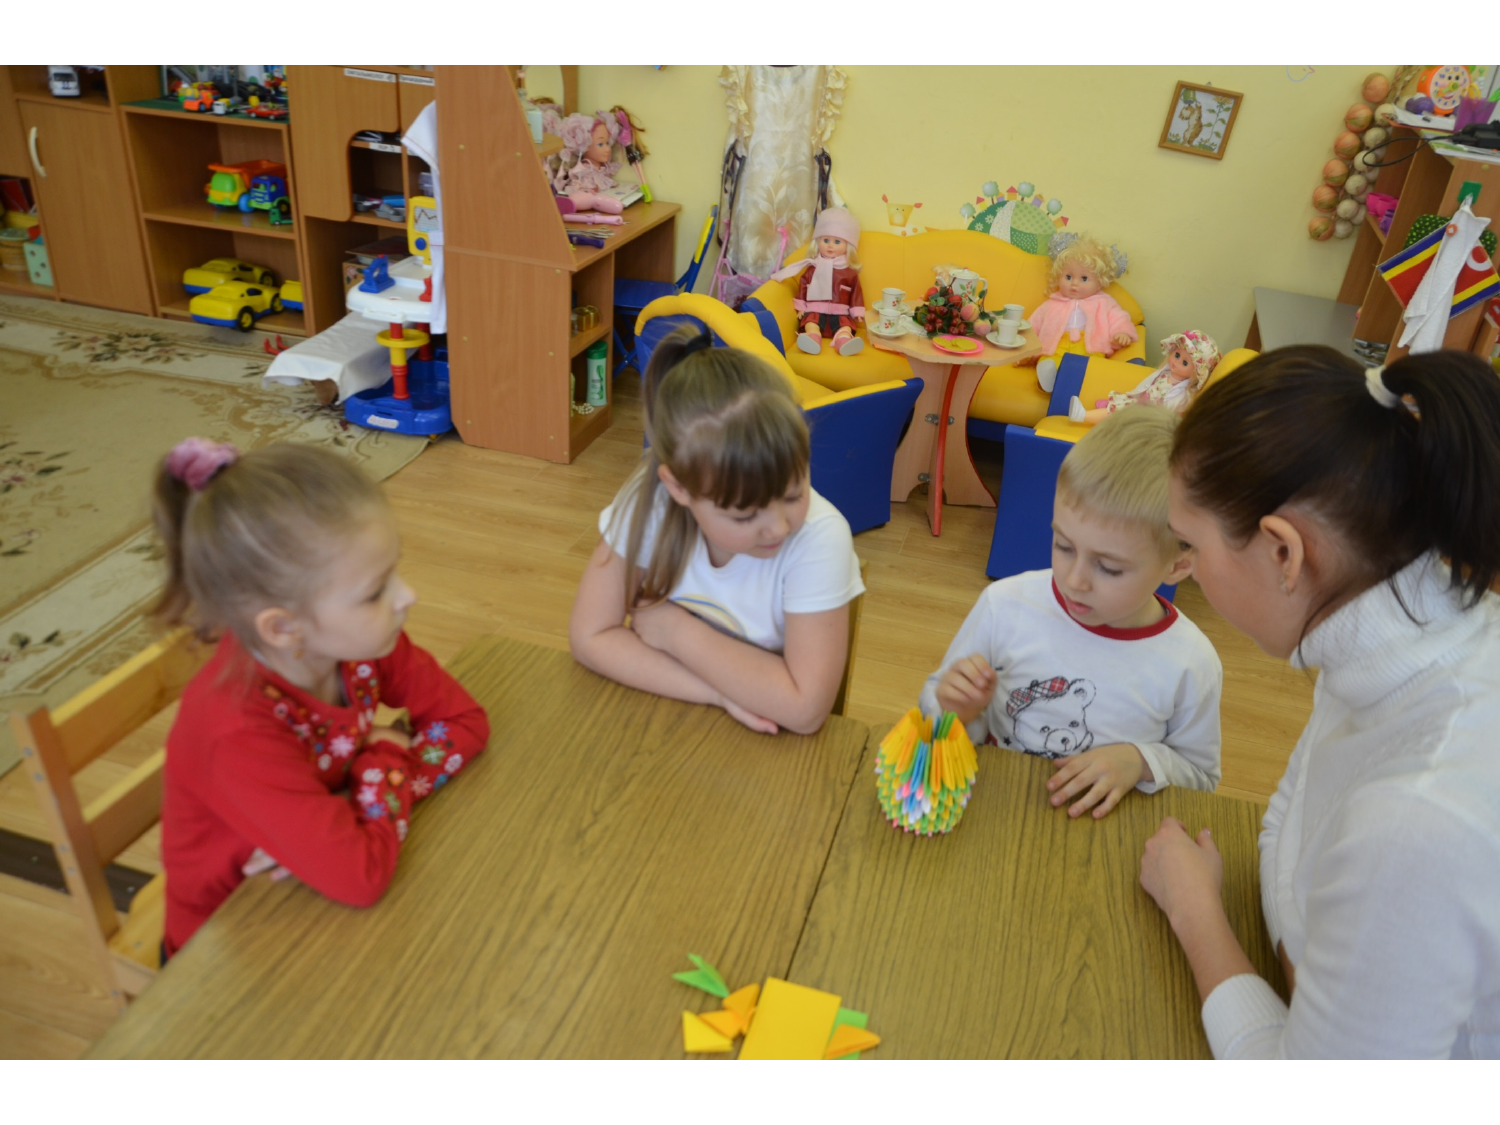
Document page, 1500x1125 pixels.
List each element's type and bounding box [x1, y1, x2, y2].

picture [0, 65, 1500, 1060]
